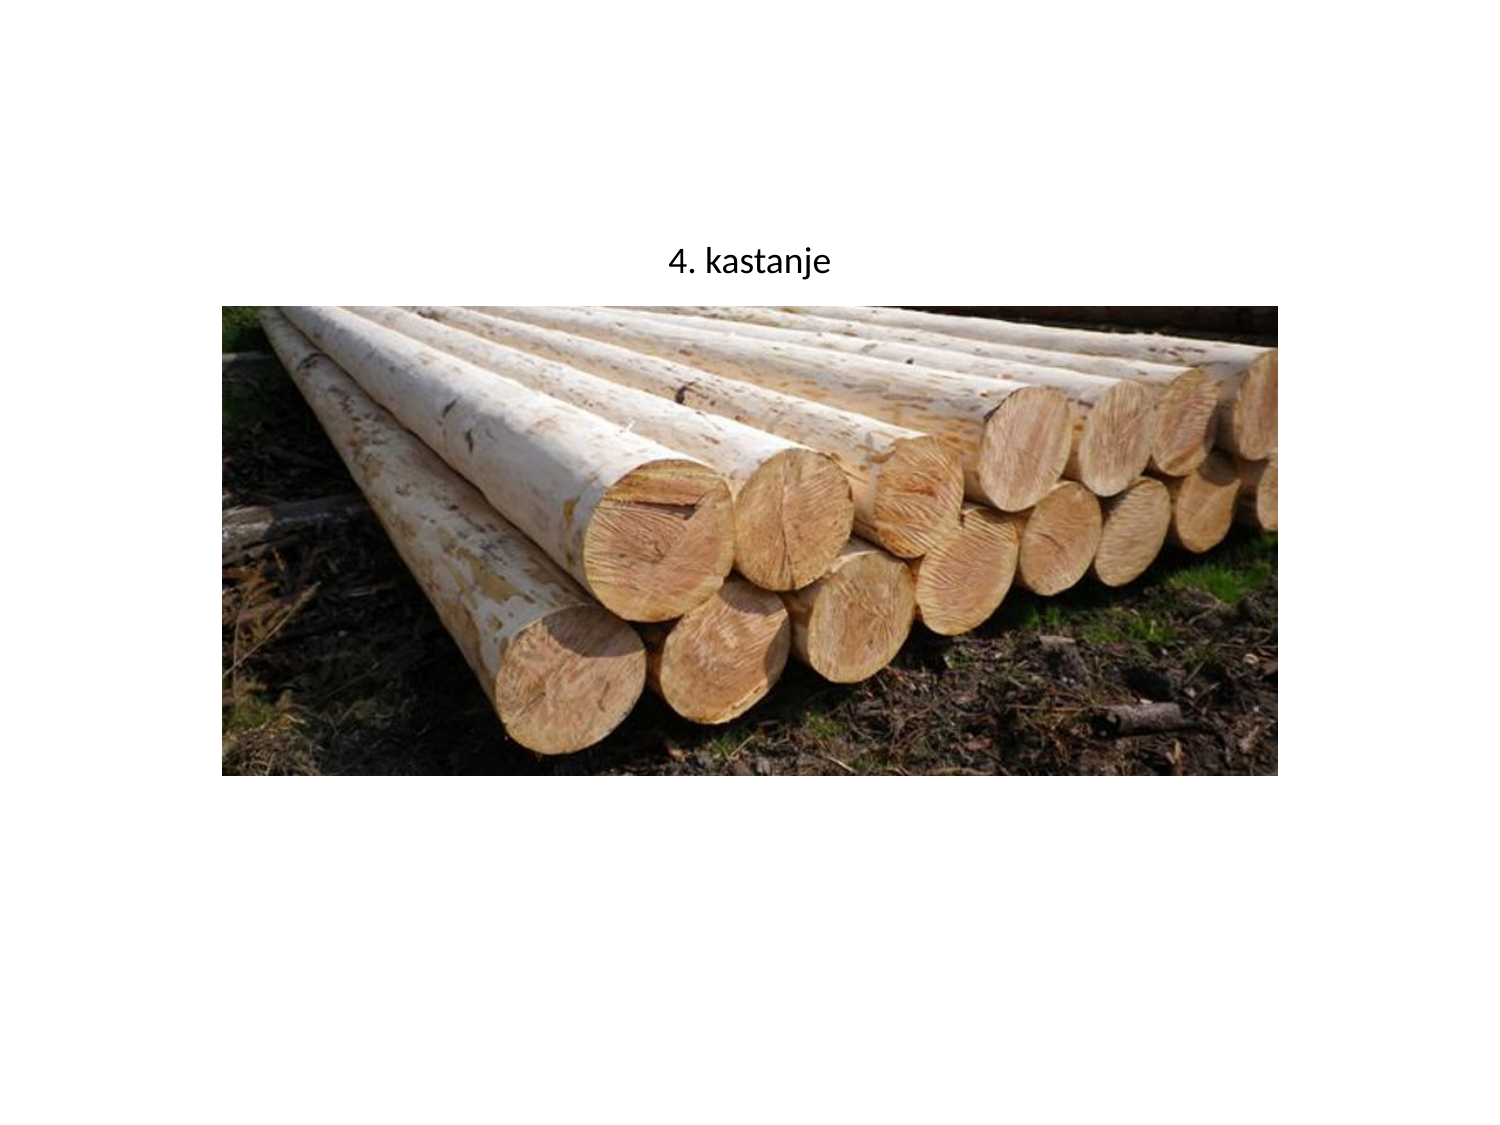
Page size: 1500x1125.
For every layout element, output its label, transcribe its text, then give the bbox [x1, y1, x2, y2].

subtitle 4. kastanje [187, 234, 1313, 788]
picture [222, 306, 1278, 776]
